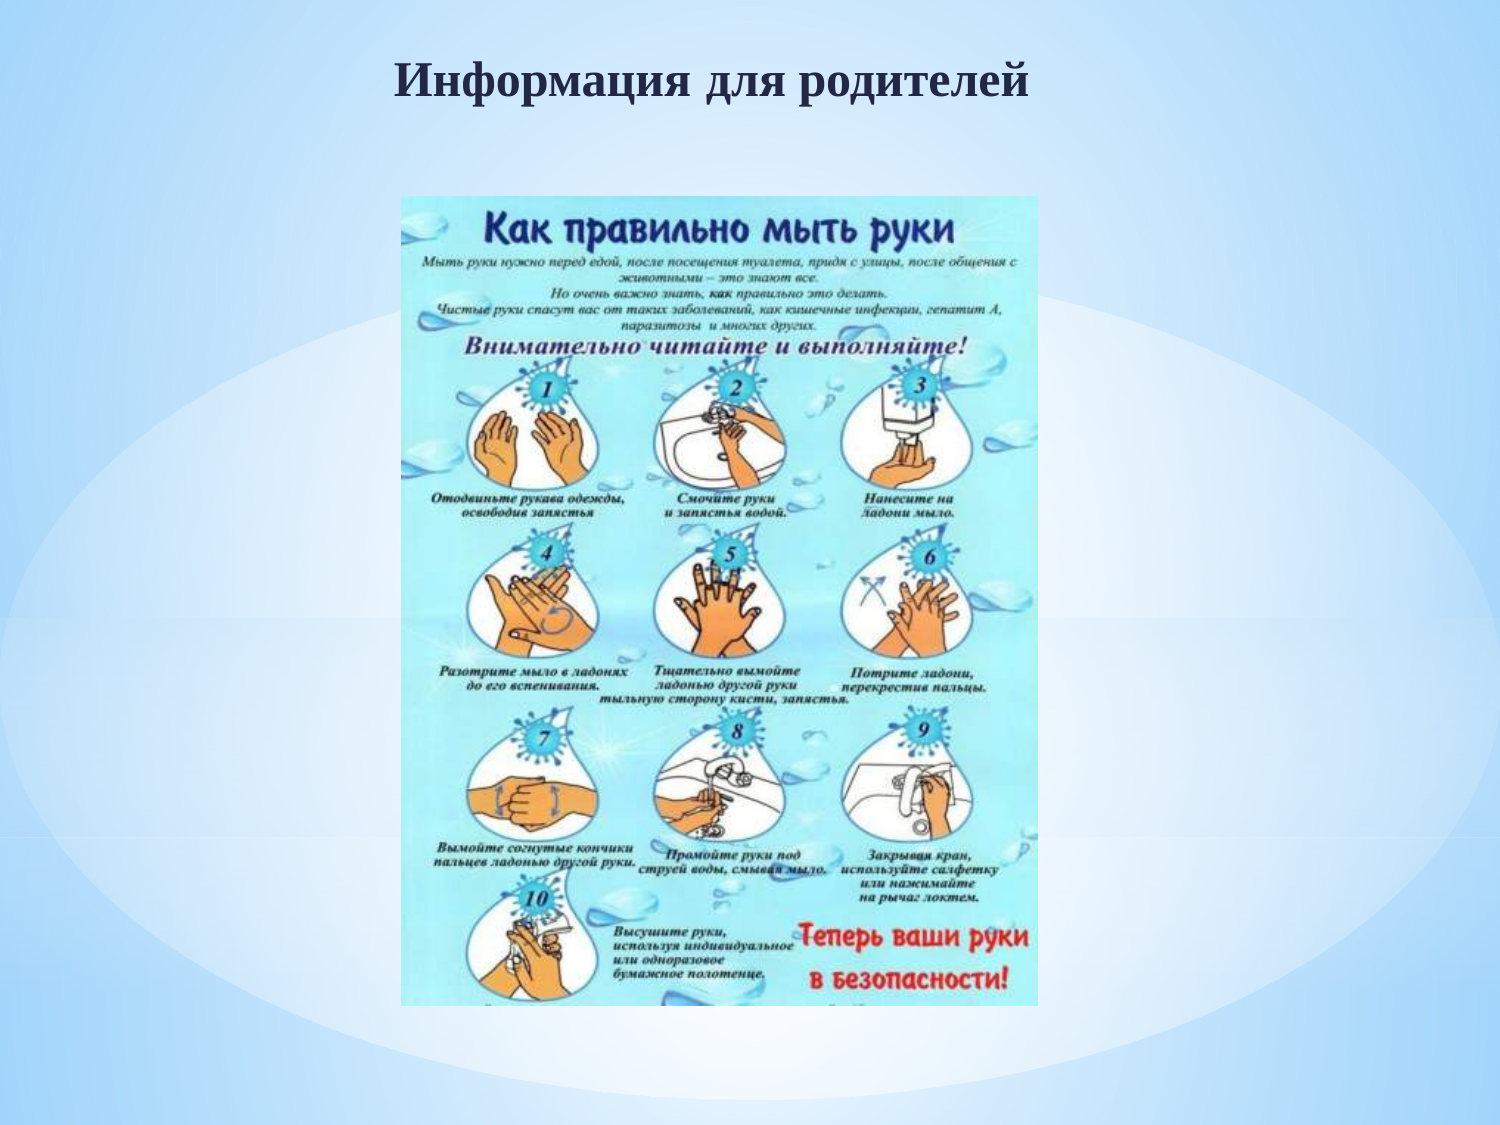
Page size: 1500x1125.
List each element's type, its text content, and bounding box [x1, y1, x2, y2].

picture [401, 195, 1039, 1006]
text_box Информация для родителей [336, 30, 1087, 116]
